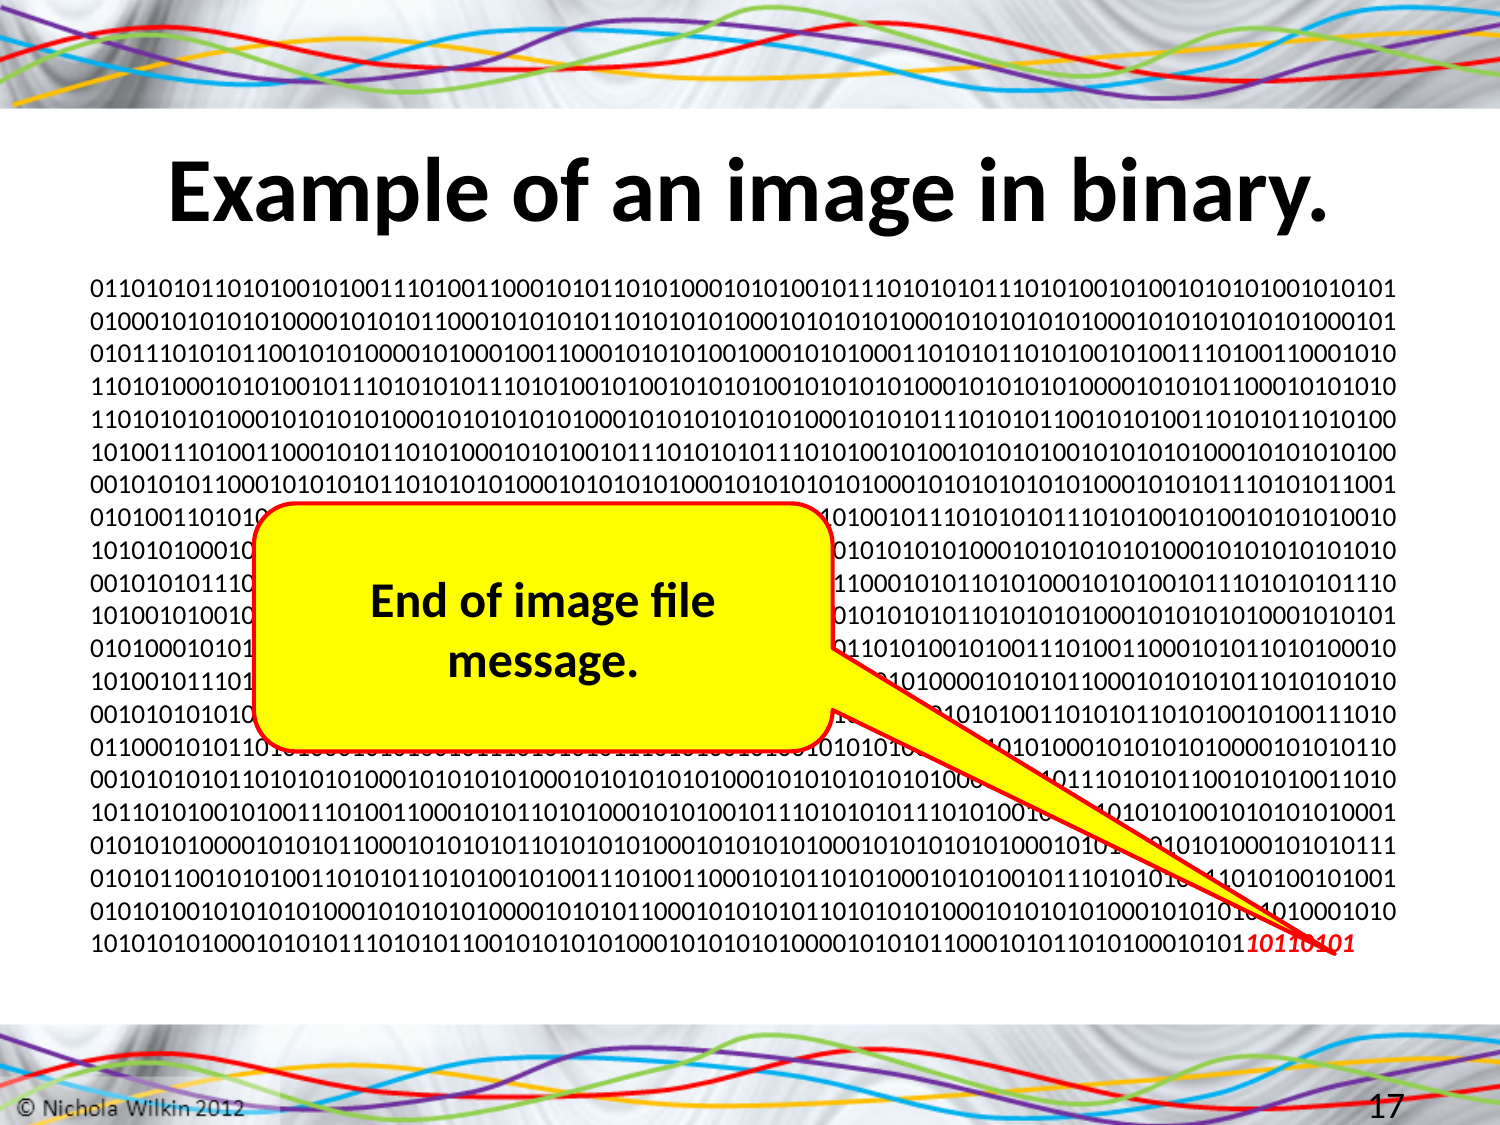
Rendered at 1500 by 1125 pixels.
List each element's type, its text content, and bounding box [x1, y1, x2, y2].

list 011010101101010010100111010011000101011010100010101001011101010101110101001010010101010010101010100010101010100001010101100010101010110101010100010101010100010101010101000101010101010100010101011101010110010101000010100010011000101010100100010101000110101011010100101001110100110001010110101000101010010111010101011101010010100101010100101010101000101010101000010101011000101010101101010101000101010101000101010101010001010101010101000101010111010101100101010011010101101010010100111010011000101011010100010101001011101010101110101001010010101010010101010100010101010100001010101100010101010110101010100010101010100010101010101000101010101010100010101011101010110010101001101010110101001010011101001100010101101010001010100101110101010111010100101001010101001010101010001010101010000101010110001010101011010101010001010101010001010101010100010101010101010001010101110101011001010100110101011010100101001110100110001010110101000101010010111010101011101010010100101010100101010101000101010101000010101011000101010101101010101000101010101000101010101010001010101010101000101010111010101100101010011010101101010010100111010011000101011010100010101001011101010101110101001010010101010010101010100010101010100001010101100010101010110101010100010101010100010101010101000101010101010100010101011101010110010101001101010110101001010011101001100010101101010001010100101110101010111010100101001010101001010101010001010101010000101010110001010101011010101010001010101010001010101010100010101010101010001010101110101011001010100110101011010100101001110100110001010110101000101010010111010101011101010010100101010100101010101000101010101000010101011000101010101101010101000101010101000101010101010001010101010101000101010111010101100101010011010101101010010100111010011000101011010100010101001011101010101110101001010010101010010101010100010101010100001010101100010101010110101010100010101010100010101010101000101010101010100010101011101010110010101010100010101010100001010101100010101101010001010110110101 [75, 262, 1425, 1005]
text_box End of image file message. [251, 501, 1337, 956]
slide_number 17 [1352, 1074, 1465, 1125]
title Example of an image in binary. [75, 113, 1425, 256]
picture [0, 0, 1500, 1125]
